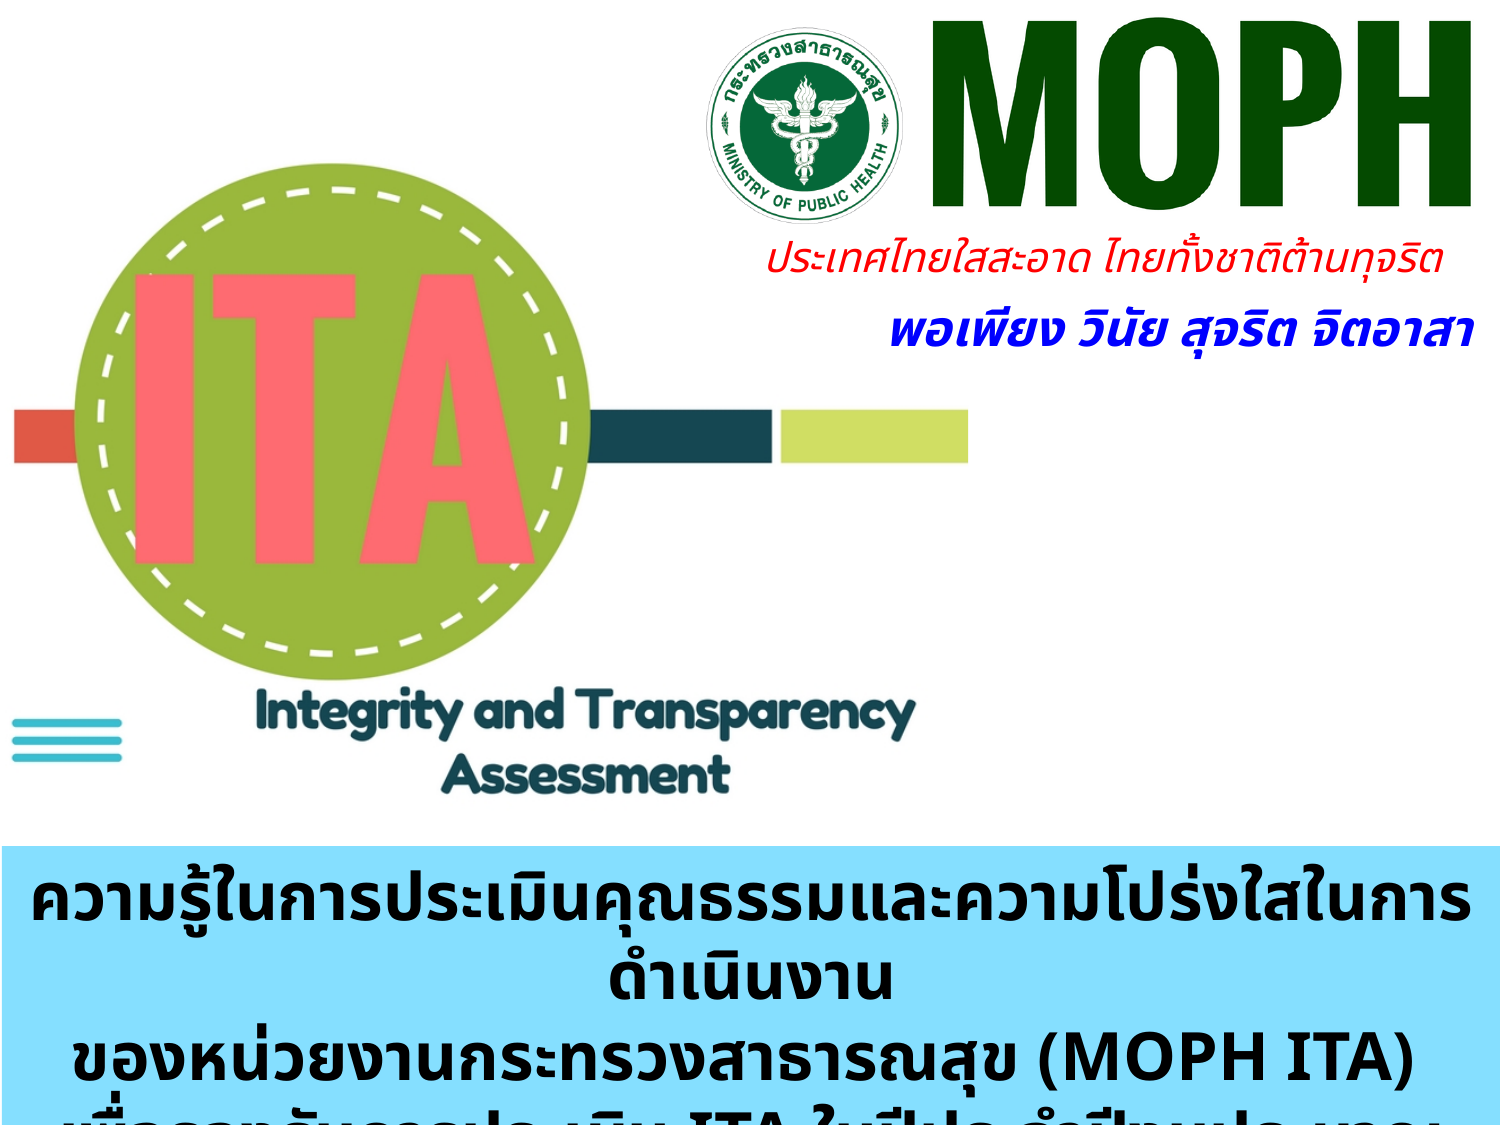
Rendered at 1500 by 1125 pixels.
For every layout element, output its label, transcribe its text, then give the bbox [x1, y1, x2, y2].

text_box พอเพียง วินัย สุจริต จิตอาสา [977, 289, 1488, 364]
text_box ประเทศไทยใสสะอาด ไทยทั้งชาติต้านทุจริต [977, 223, 1458, 289]
text_box ความรู้ในการประเมินคุณธรรมและความโปร่งใสในการดำเนินงาน ของหน่วยงานกระทรวงสาธารณสุข (MOPH ITA) เพื่อรองรับการประเมิน ITA ในปีประจำปีงบประมาณ พ.ศ. 2561 [1, 846, 1500, 1125]
picture [5, 7, 1475, 821]
